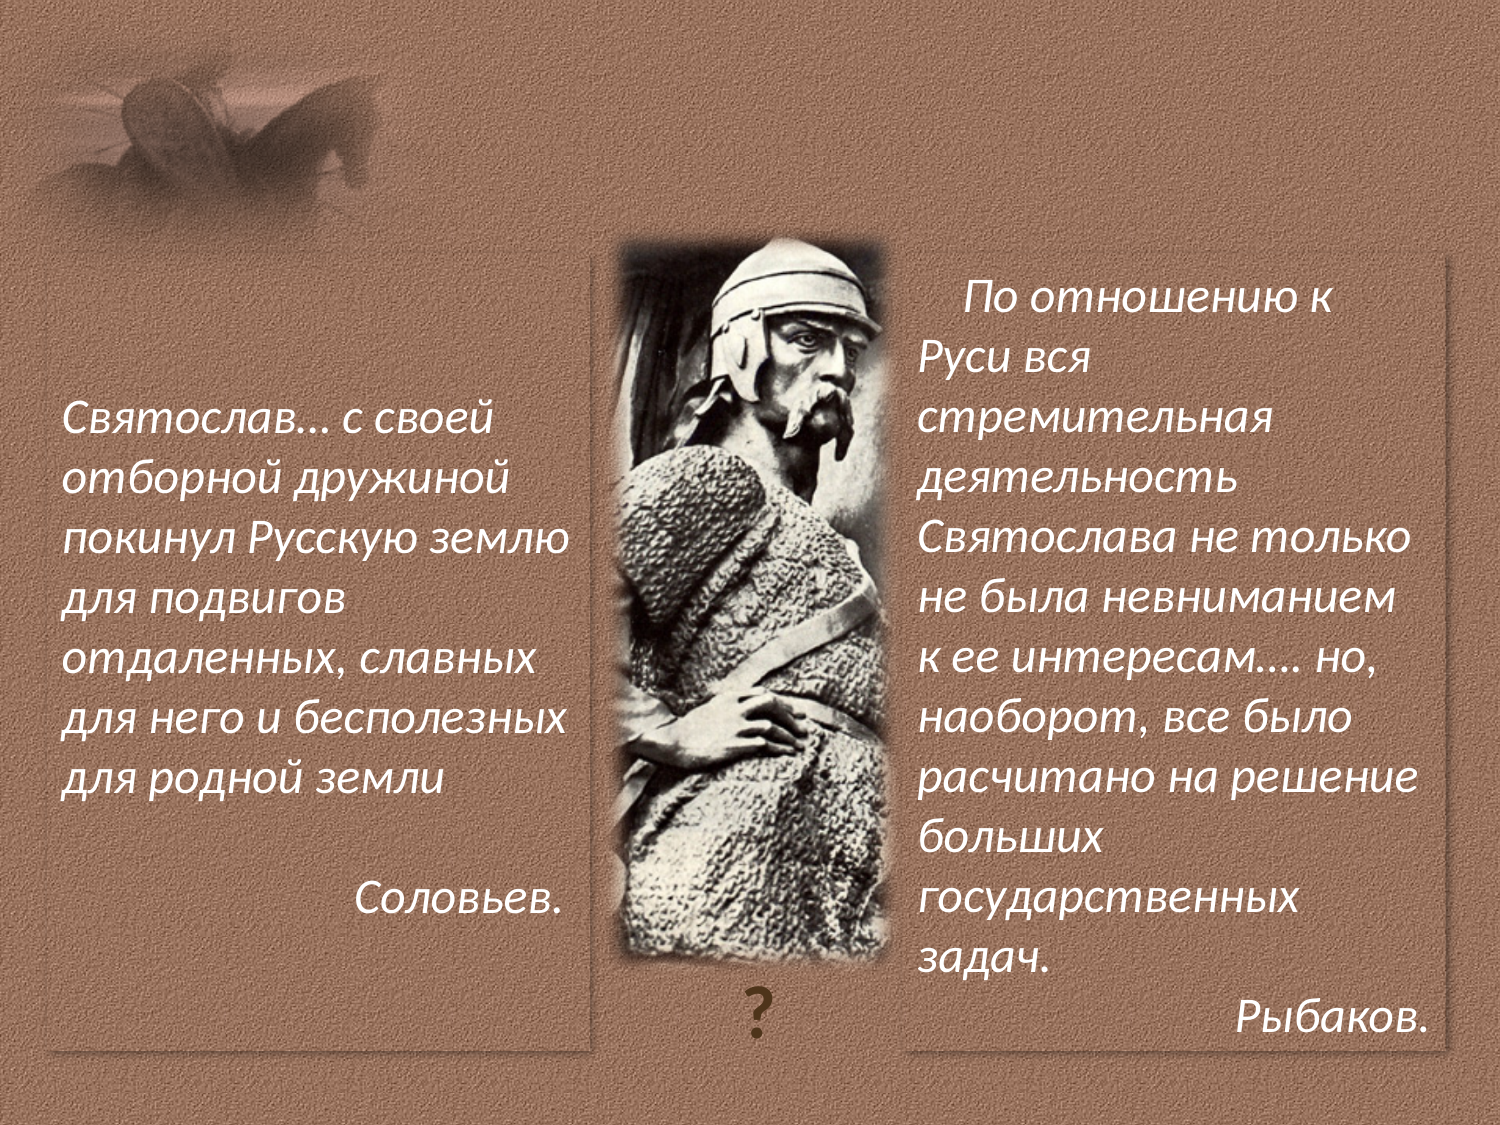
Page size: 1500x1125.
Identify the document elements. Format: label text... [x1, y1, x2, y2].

text_box По отношению к Руси вся стремительная деятельность Святослава не только не была невниманием к ее интересам…. но, наоборот, все было расчитано на решение больших государственных задач. Рыбаков. [900, 252, 1448, 1053]
picture [0, 0, 1500, 1125]
text_box ? [726, 982, 880, 1042]
footer www.sliderpoint.org [512, 1042, 988, 1103]
text_box Святослав… с своей отборной дружиной покинул Русскую землю для подвигов отдаленных, славных для него и бесполезных для родной земли Соловьев. [45, 252, 592, 1053]
